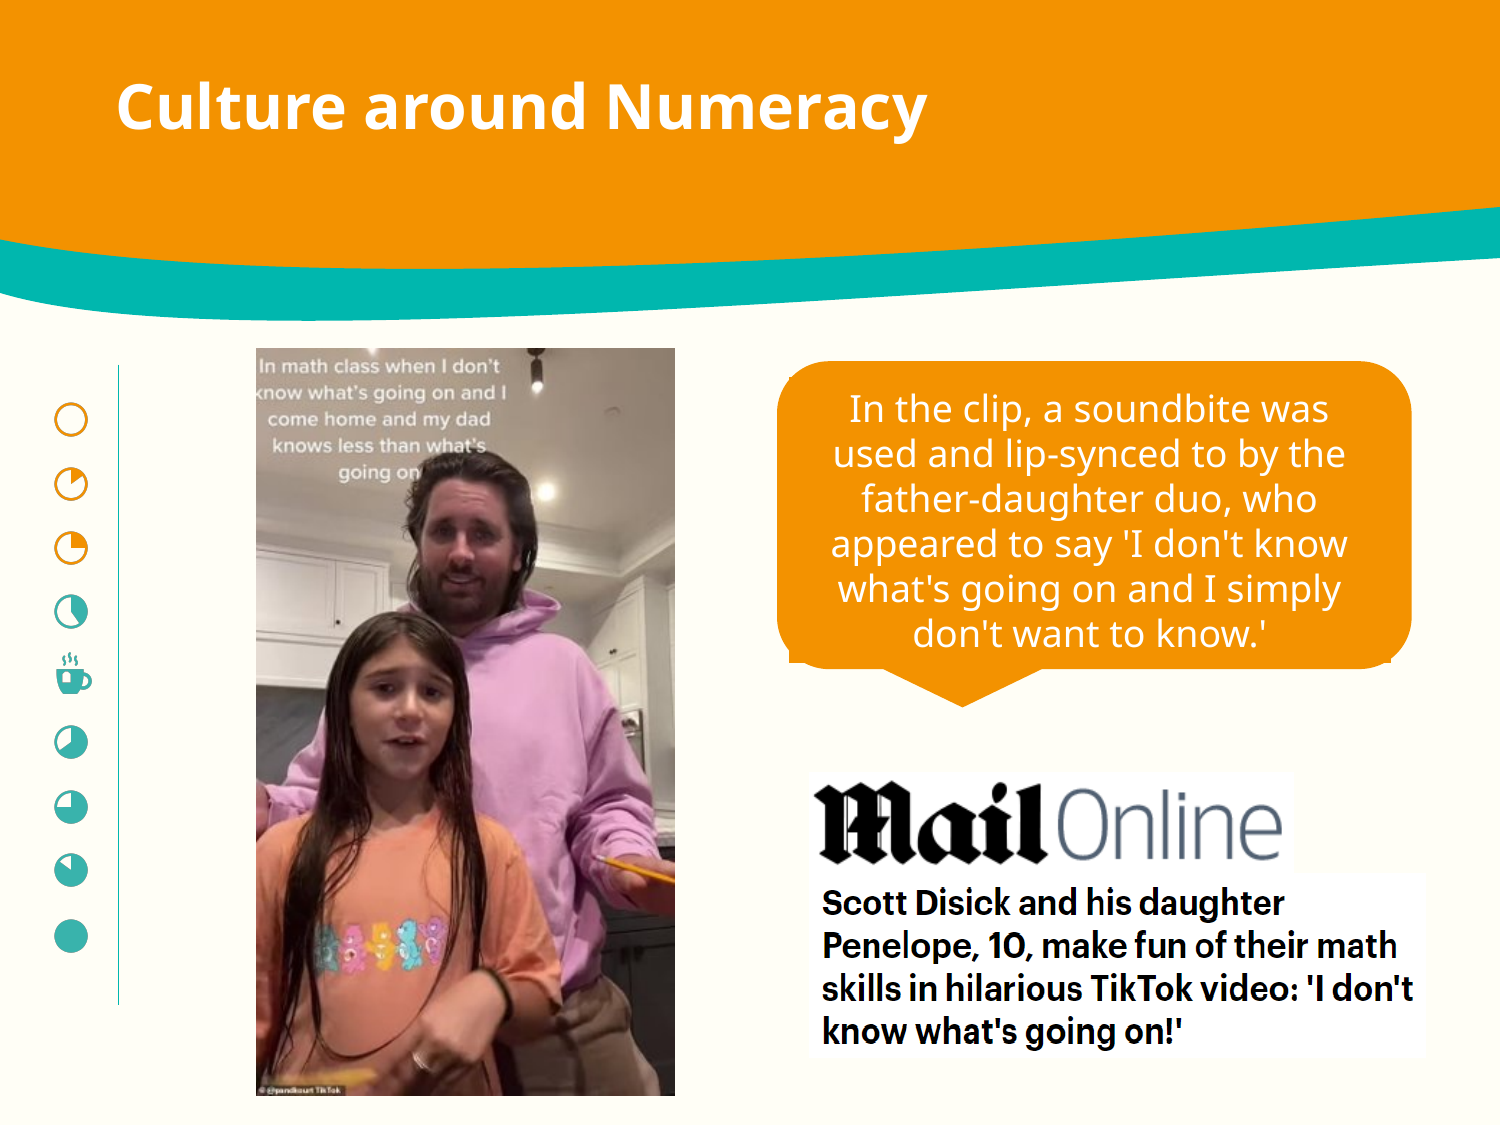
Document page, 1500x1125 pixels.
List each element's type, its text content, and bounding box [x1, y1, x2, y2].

picture [255, 348, 675, 1096]
picture [50, 849, 92, 891]
picture [50, 786, 92, 828]
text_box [778, 362, 1411, 669]
picture [50, 527, 92, 569]
picture [50, 721, 92, 763]
picture [47, 646, 101, 700]
picture [50, 398, 92, 441]
picture [50, 590, 92, 633]
list Culture around Numeracy [100, 67, 1411, 258]
picture [50, 463, 92, 505]
picture [50, 915, 92, 957]
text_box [809, 772, 1426, 1058]
